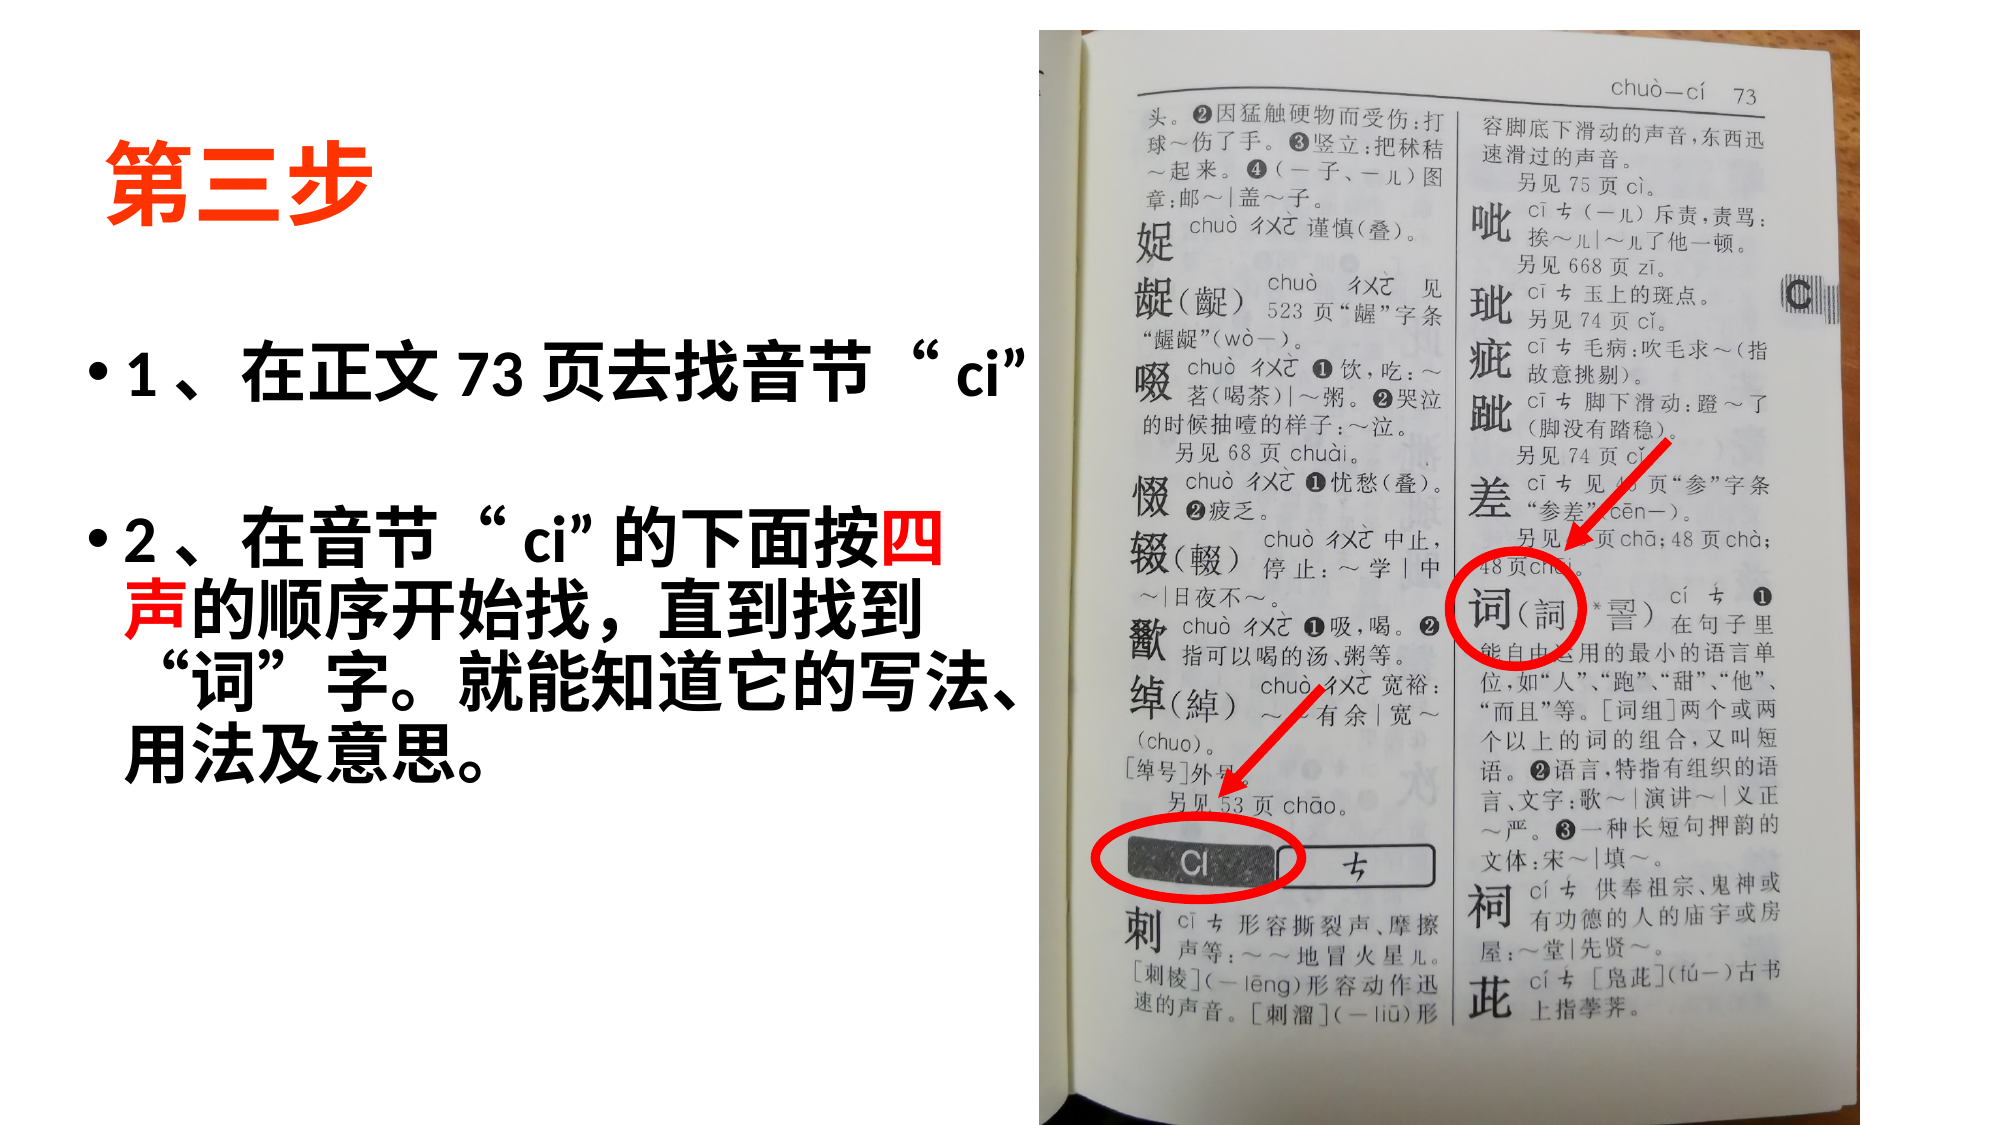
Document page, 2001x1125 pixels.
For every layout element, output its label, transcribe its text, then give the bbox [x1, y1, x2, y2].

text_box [1218, 687, 1323, 798]
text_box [1564, 440, 1669, 552]
text_box 2、在音节“ci”的下面按四声的顺序开始找，直到找到“词”字。就能知道它的写法、用法及意思。 [71, 497, 1027, 801]
text_box 1、在正文73页去找音节“ci” [71, 331, 1039, 419]
text_box 第三步 [87, 94, 498, 283]
picture [1039, 30, 1860, 1125]
